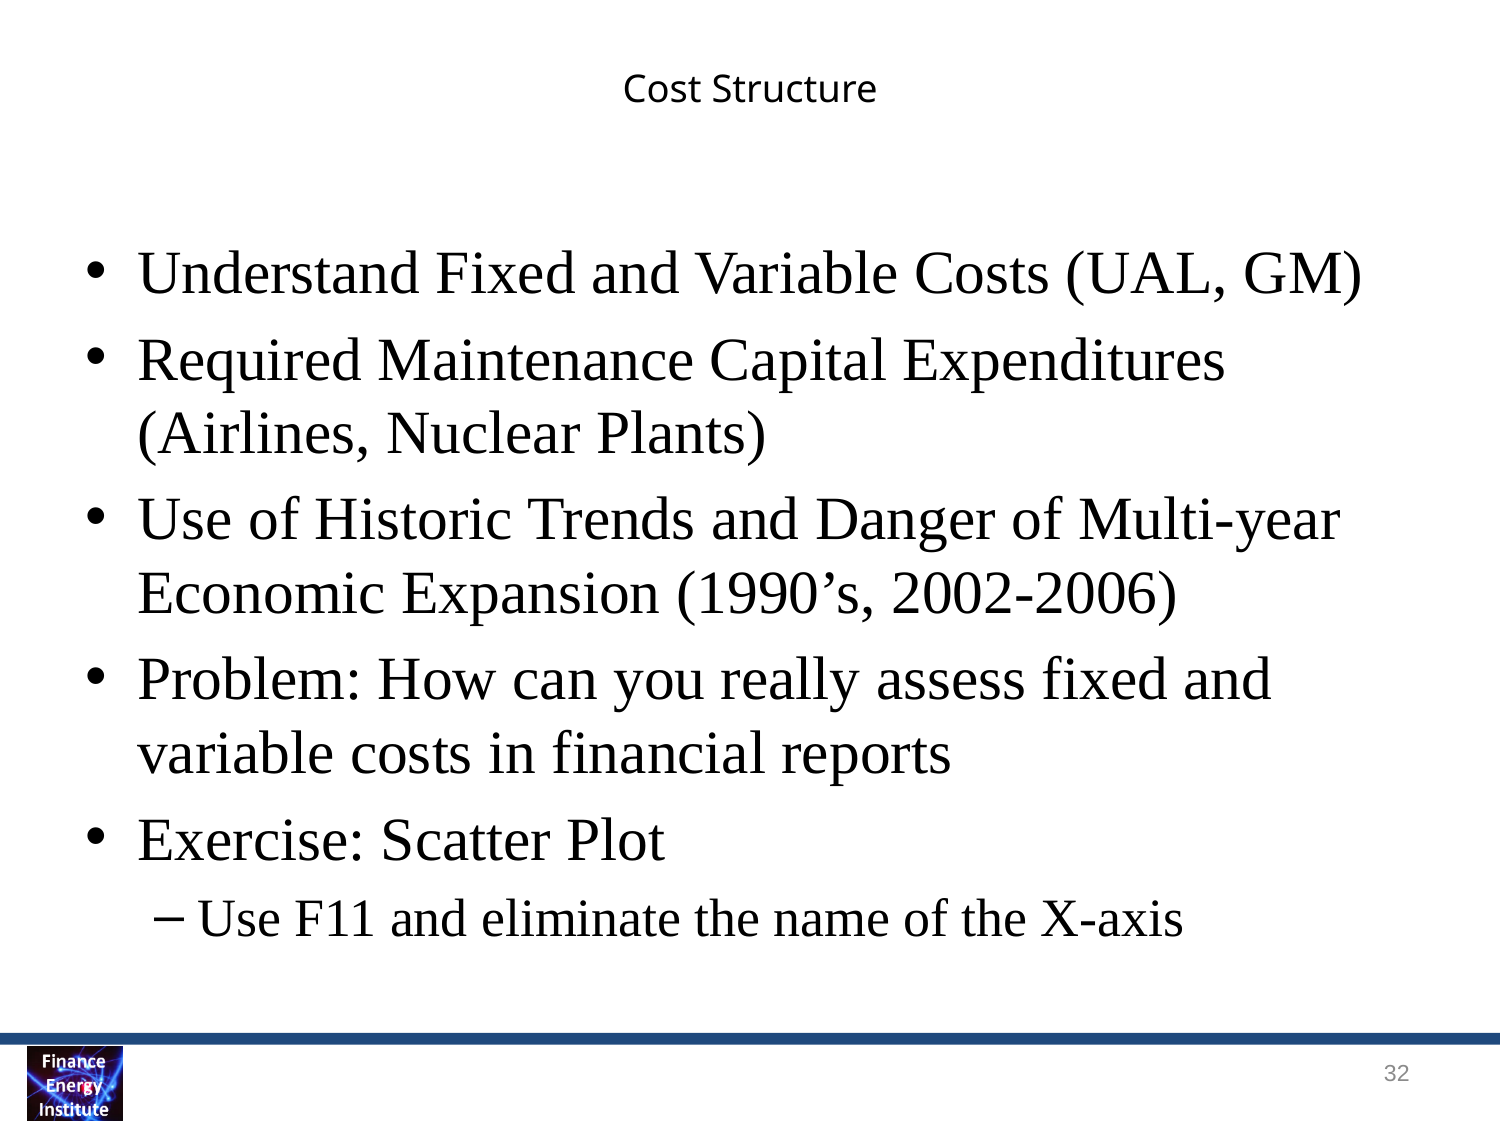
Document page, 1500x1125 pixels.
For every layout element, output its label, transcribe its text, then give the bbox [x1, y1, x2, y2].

picture [27, 1046, 123, 1121]
title Cost Structure [70, 56, 1430, 164]
slide_number 32 [1074, 1042, 1425, 1103]
list Understand Fixed and Variable Costs (UAL, GM) Required Maintenance Capital Expenditures (Airlines, Nuclear Plants) Use of Historic Trends and Danger of Multi-year Economic Expansion (1990’s, 2002-2006) Problem: How can you really assess fixed and variable costs in financial reports Exercise: Scatter Plot Use F11 and eliminate the name of the X-axis [70, 224, 1430, 1034]
